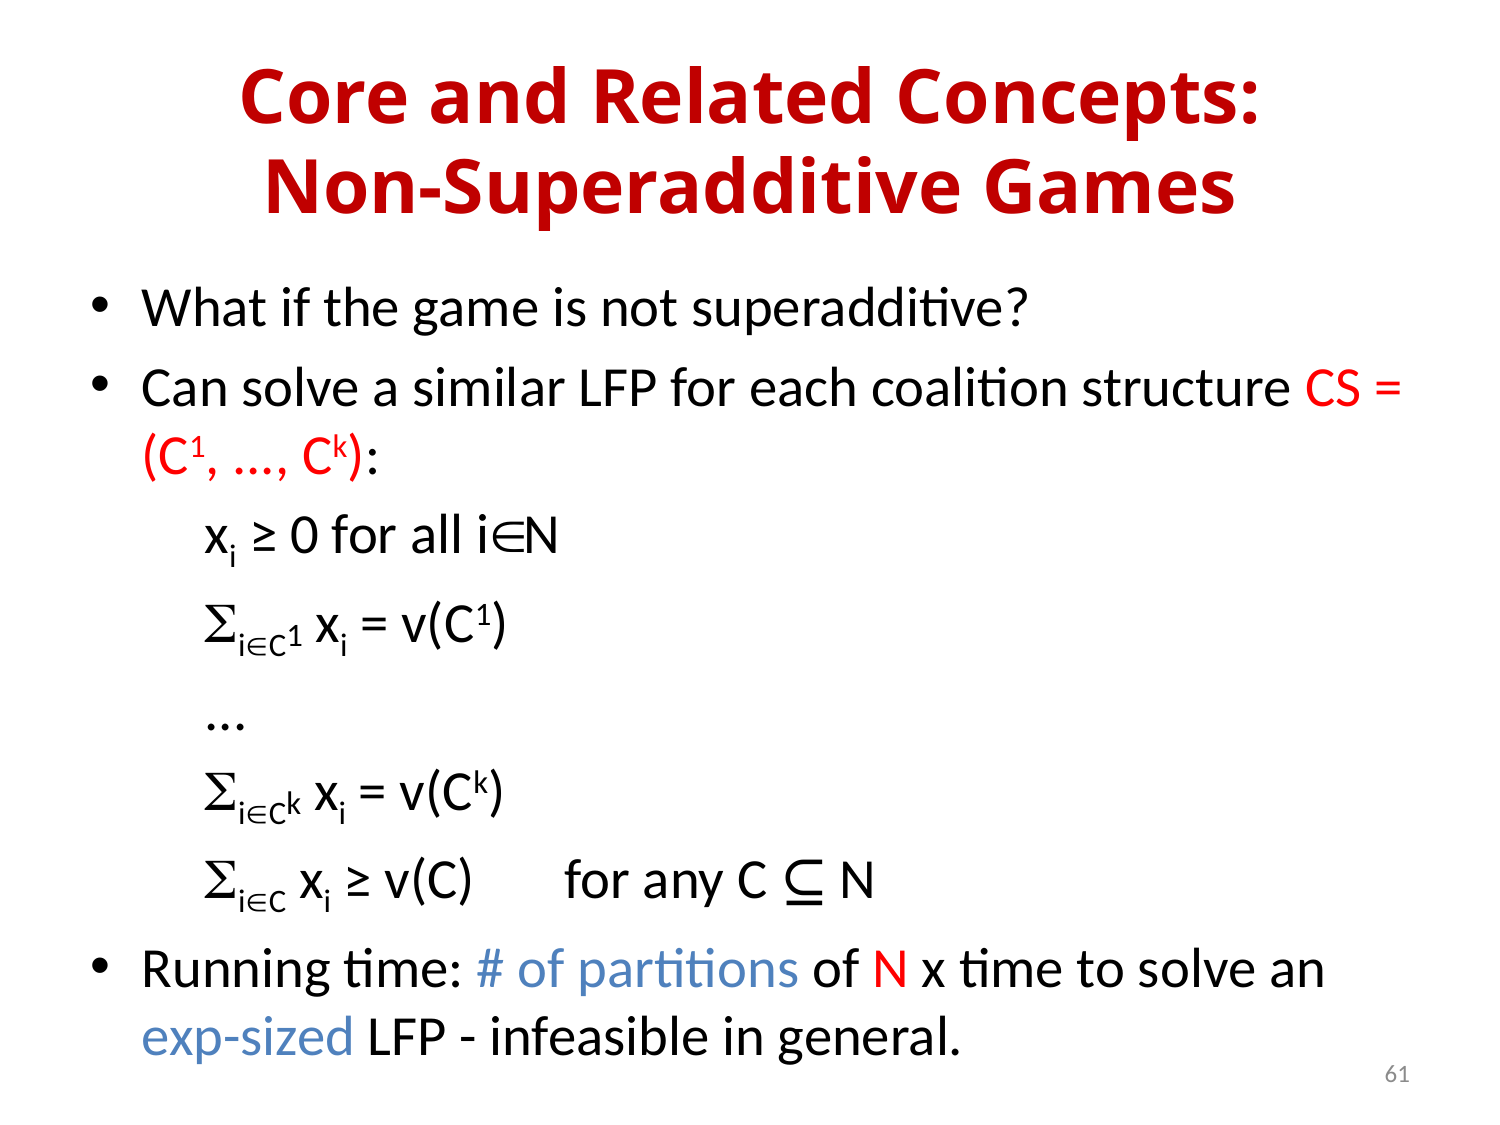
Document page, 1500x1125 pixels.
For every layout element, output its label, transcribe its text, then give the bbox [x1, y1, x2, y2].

slide_number 61 [1074, 1042, 1425, 1103]
list What if the game is not superadditive? Can solve a similar LFP for each coalition structure CS = (C1, ..., Ck): xi ≥ 0 for all i N SiC1 xi = v(C1) ... SiCk xi = v(Ck) SiC xi ≥ v(C) for any C ⊆ N Running time: # of partitions of N x time to solve an exp-sized LFP - infeasible in general. [75, 262, 1425, 1083]
title Core and Related Concepts: Non-Superadditive Games [75, 45, 1425, 233]
